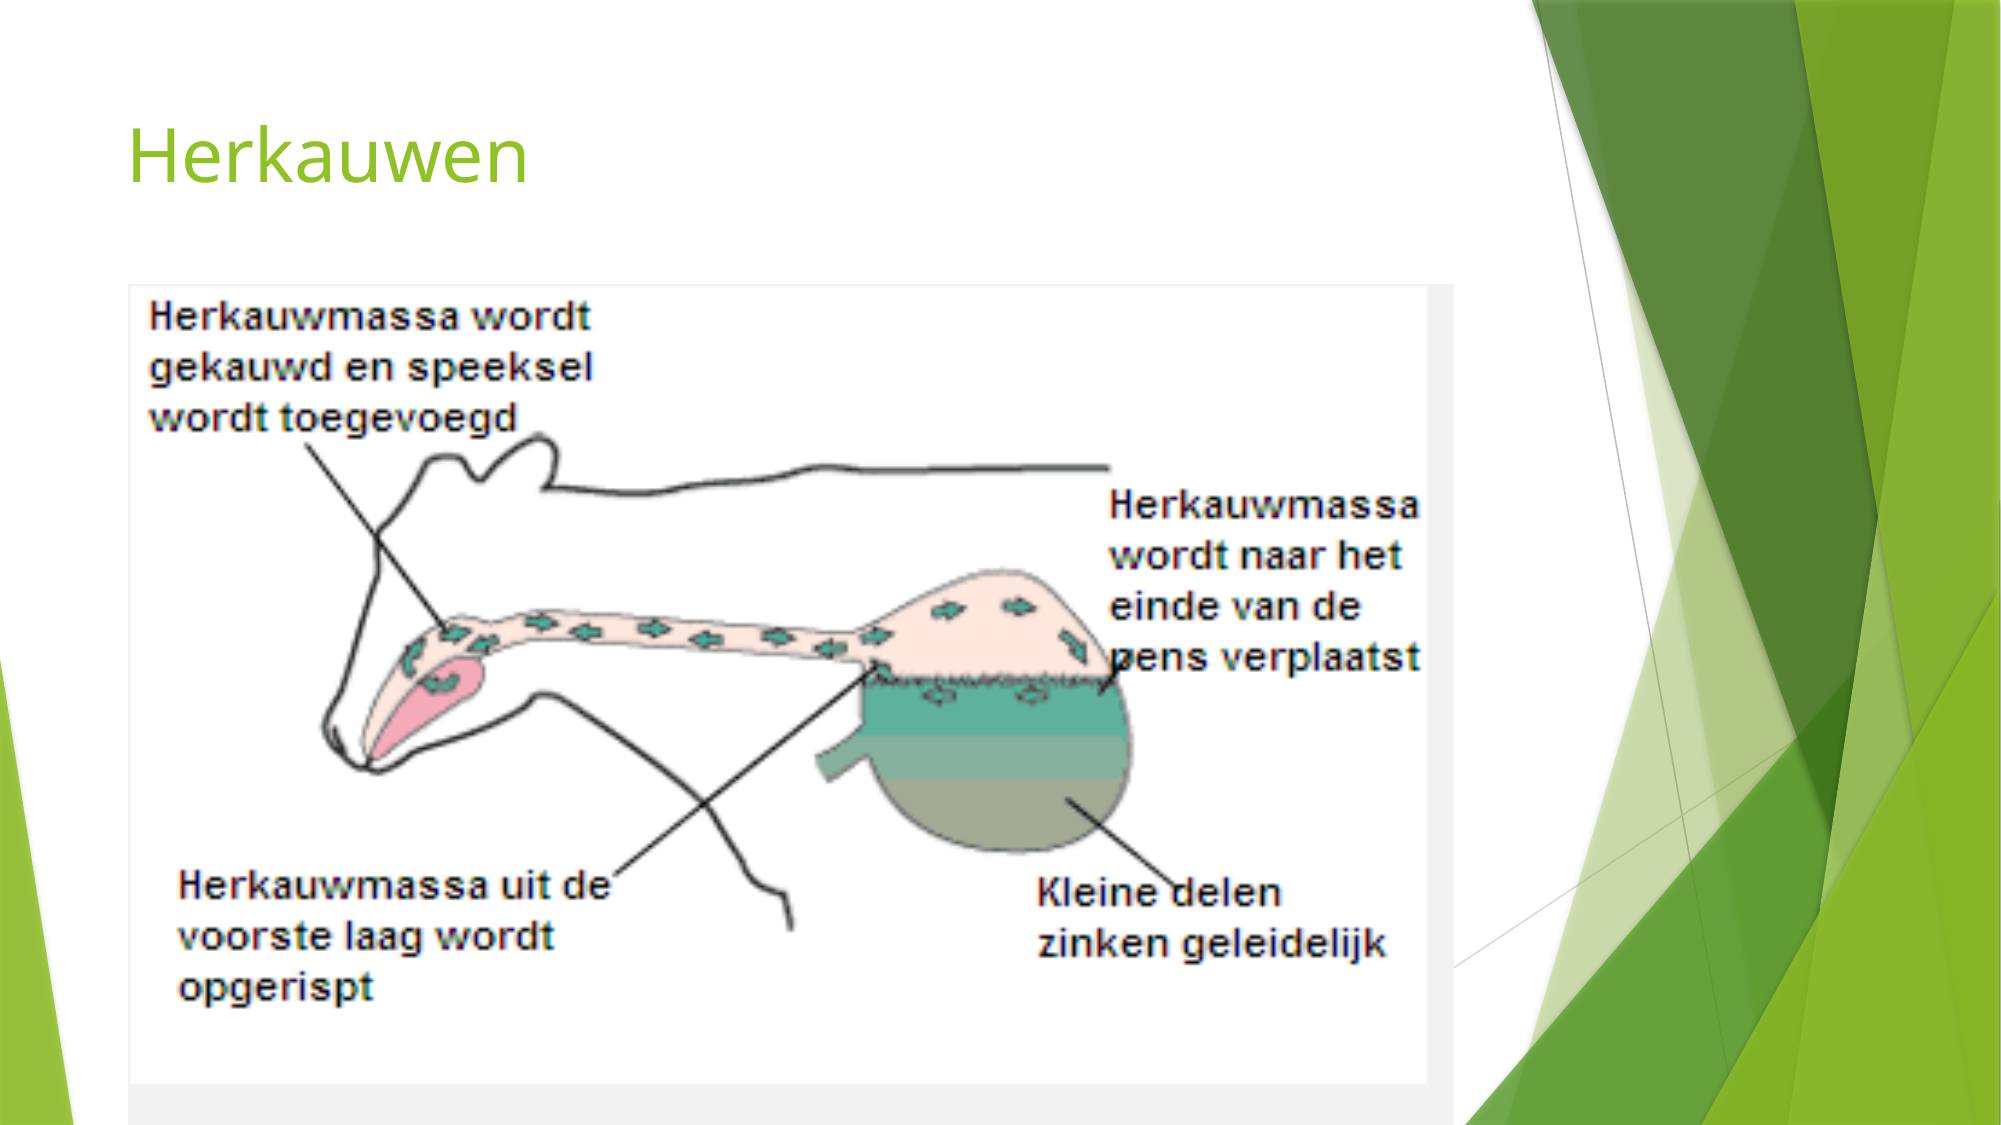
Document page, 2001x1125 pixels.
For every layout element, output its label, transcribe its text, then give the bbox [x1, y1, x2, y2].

picture [127, 284, 1454, 1125]
title Herkauwen [111, 99, 1522, 317]
